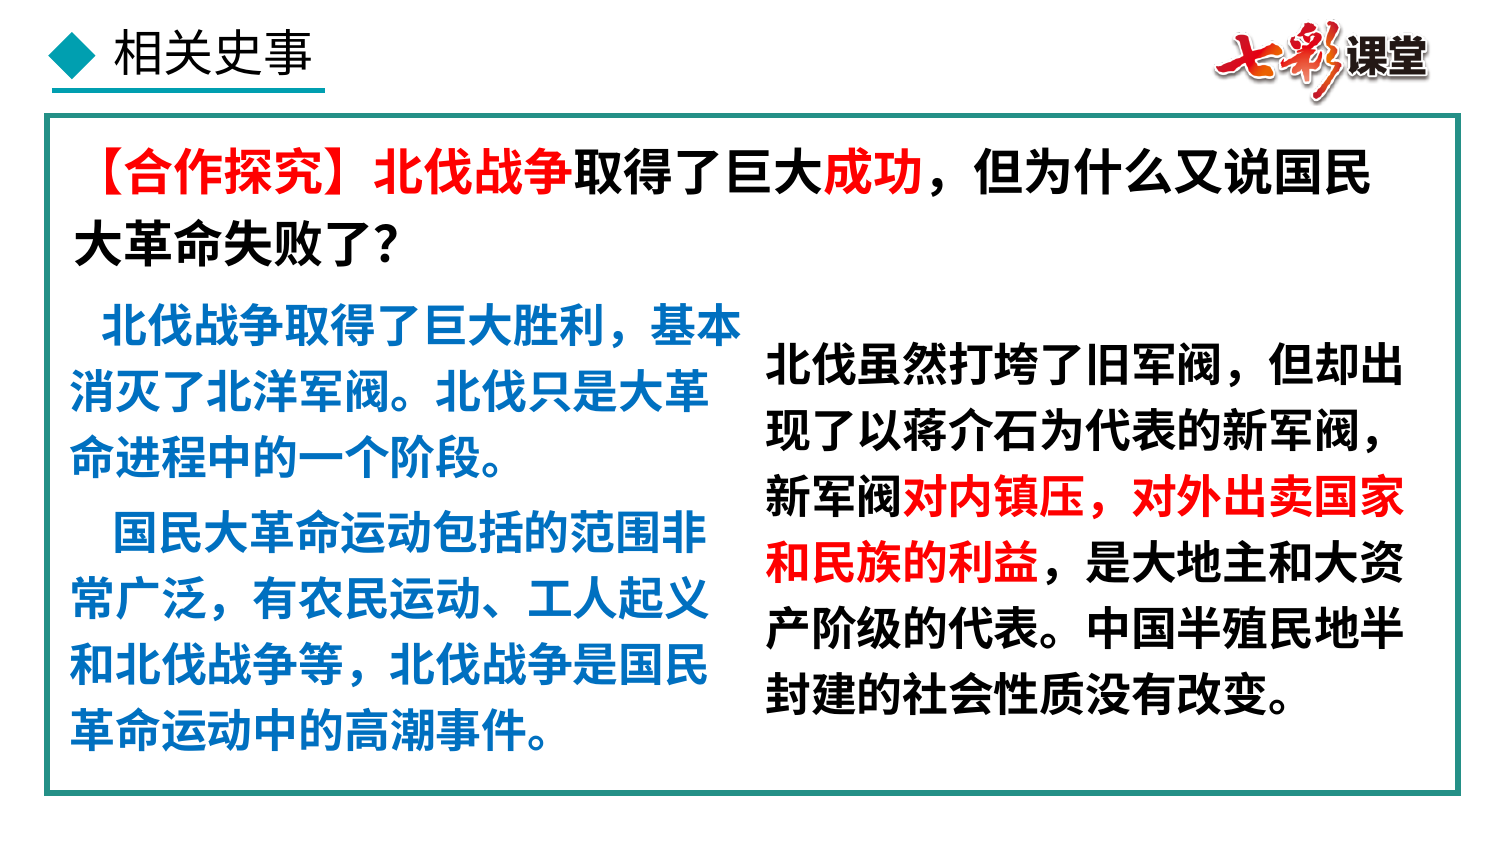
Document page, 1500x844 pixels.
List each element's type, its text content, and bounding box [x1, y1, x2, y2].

text_box 【合作探究】北伐战争取得了巨大成功，但为什么又说国民 大革命失败了？ [67, 122, 1440, 275]
picture [1210, 15, 1434, 106]
text_box 北伐战争取得了巨大胜利，基本消灭了北洋军阀。北伐只是大革命进程中的一个阶段。 国民大革命运动包括的范围非常广泛，有农民运动、工人起义和北伐战争等，北伐战争是国民革命运动中的高潮事件。 [58, 280, 754, 763]
text_box 北伐虽然打垮了旧军阀，但却出现了以蒋介石为代表的新军阀，新军阀对内镇压，对外出卖国家和民族的利益，是大地主和大资产阶级的代表。中国半殖民地半封建的社会性质没有改变。 [753, 319, 1455, 726]
